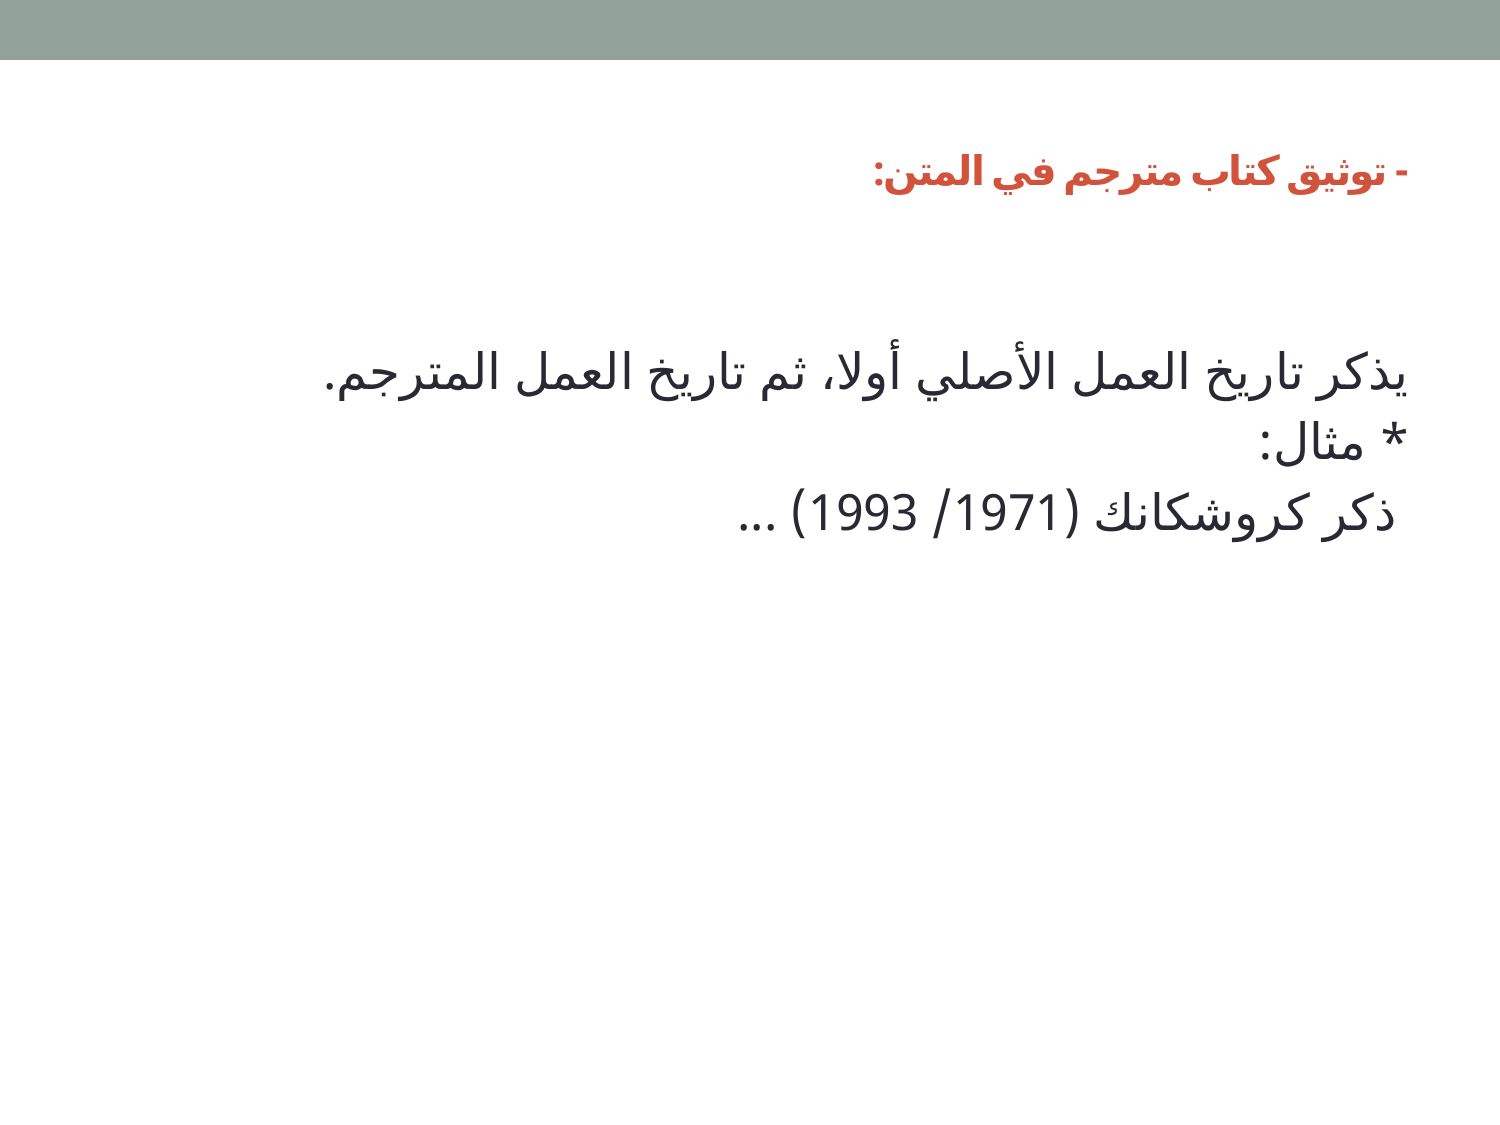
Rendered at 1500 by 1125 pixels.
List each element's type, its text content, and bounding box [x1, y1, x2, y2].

title - توثيق كتاب مترجم في المتن: [75, 87, 1425, 250]
list يذكر تاريخ العمل الأصلي أولا، ثم تاريخ العمل المترجم. * مثال: ذكر كروشكانك (1971/ 1993) ... [75, 262, 1425, 1063]
